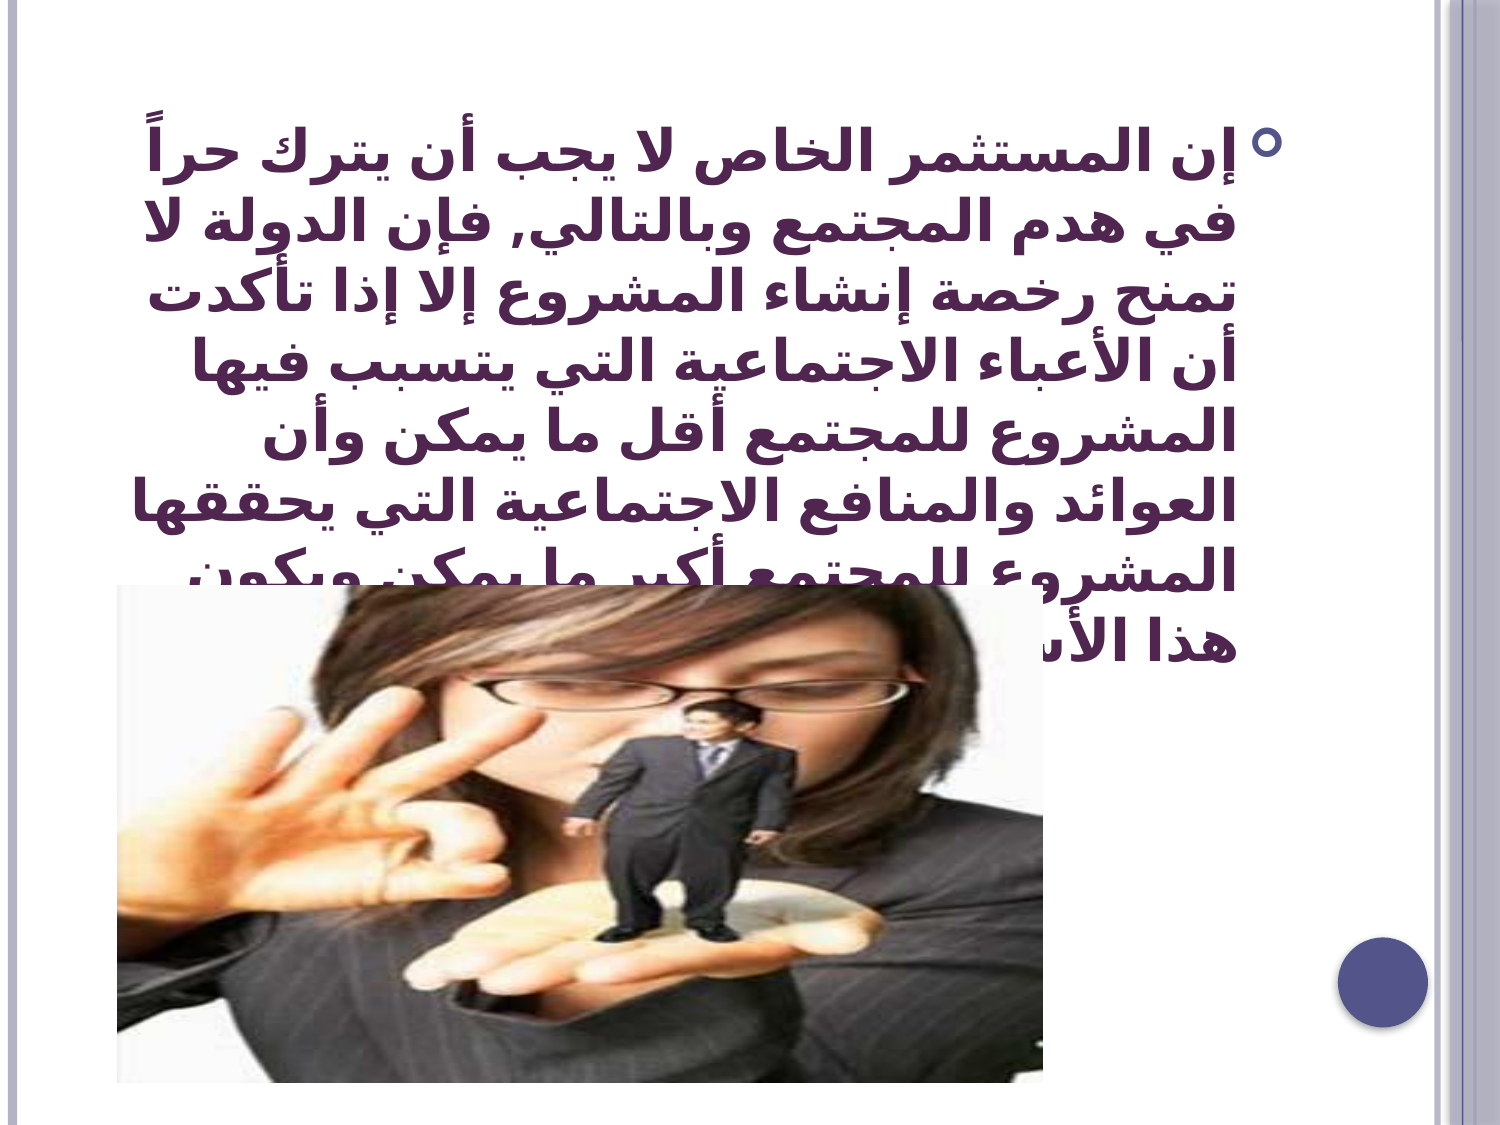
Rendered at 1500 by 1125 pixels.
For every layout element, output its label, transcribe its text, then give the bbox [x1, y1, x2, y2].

picture [116, 585, 1044, 1083]
list إن المستثمر الخاص لا يجب أن يترك حراً في هدم المجتمع وبالتالي, فإن الدولة لا تمنح رخصة إنشاء المشروع إلا إذا تأكدت أن الأعباء الاجتماعية التي يتسبب فيها المشروع للمجتمع أقل ما يمكن وأن العوائد والمنافع الاجتماعية التي يحققها المشروع للمجتمع أكبر ما يمكن ويكون هذا الأساس في منح الرخصة. [75, 105, 1300, 1062]
